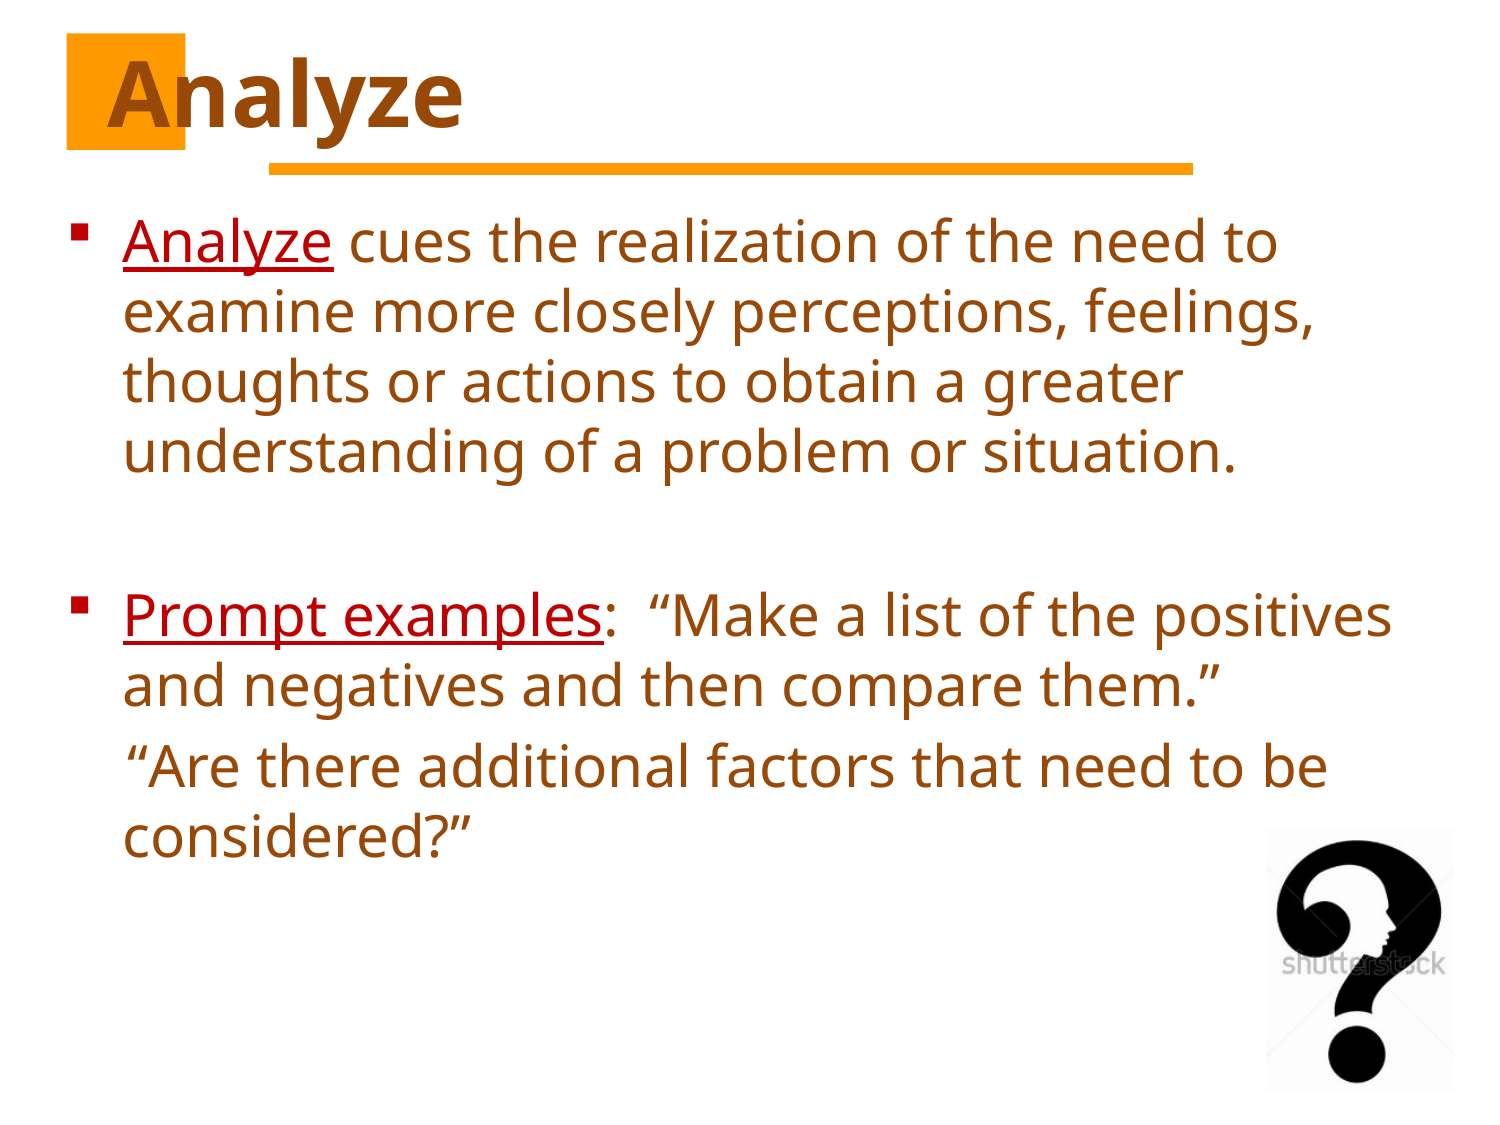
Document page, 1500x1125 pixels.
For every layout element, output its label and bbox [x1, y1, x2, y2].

title [92, 41, 732, 142]
picture [1265, 829, 1454, 1092]
list [51, 196, 1454, 1010]
text_box [64, 31, 188, 152]
